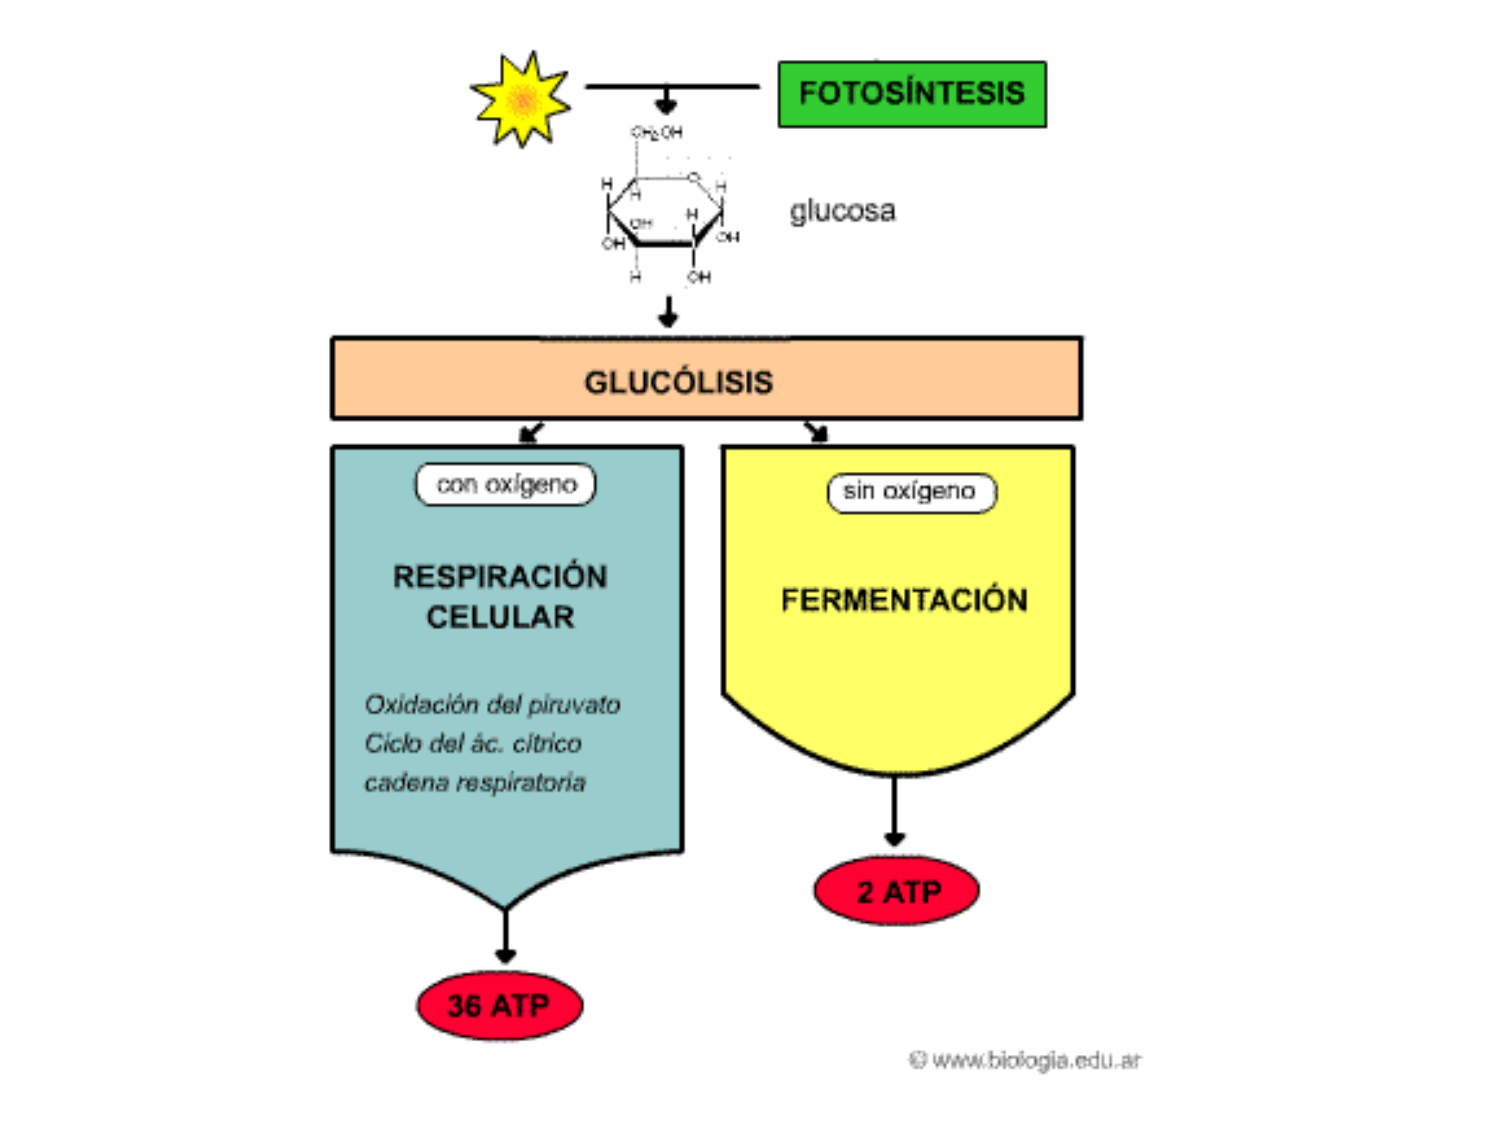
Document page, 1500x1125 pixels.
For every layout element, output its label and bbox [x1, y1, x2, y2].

picture [327, 46, 1149, 1080]
